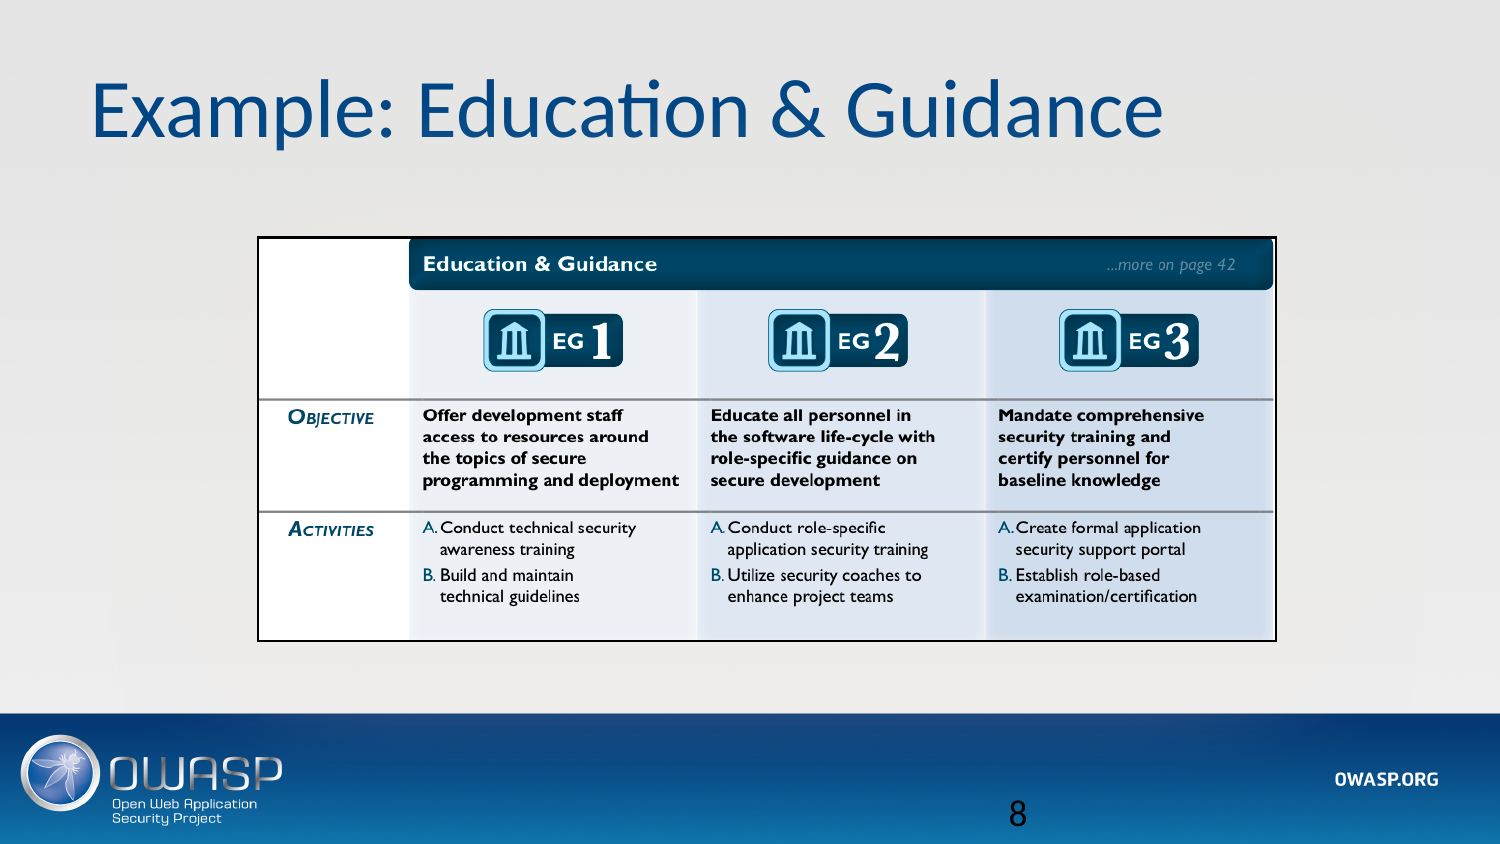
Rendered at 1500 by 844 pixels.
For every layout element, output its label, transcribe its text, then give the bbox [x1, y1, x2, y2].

picture [0, 0, 1500, 844]
slide_number 8 [200, 180, 1332, 698]
slide_number 8 [993, 782, 1257, 827]
title Example: Education & Guidance [75, 33, 1425, 175]
